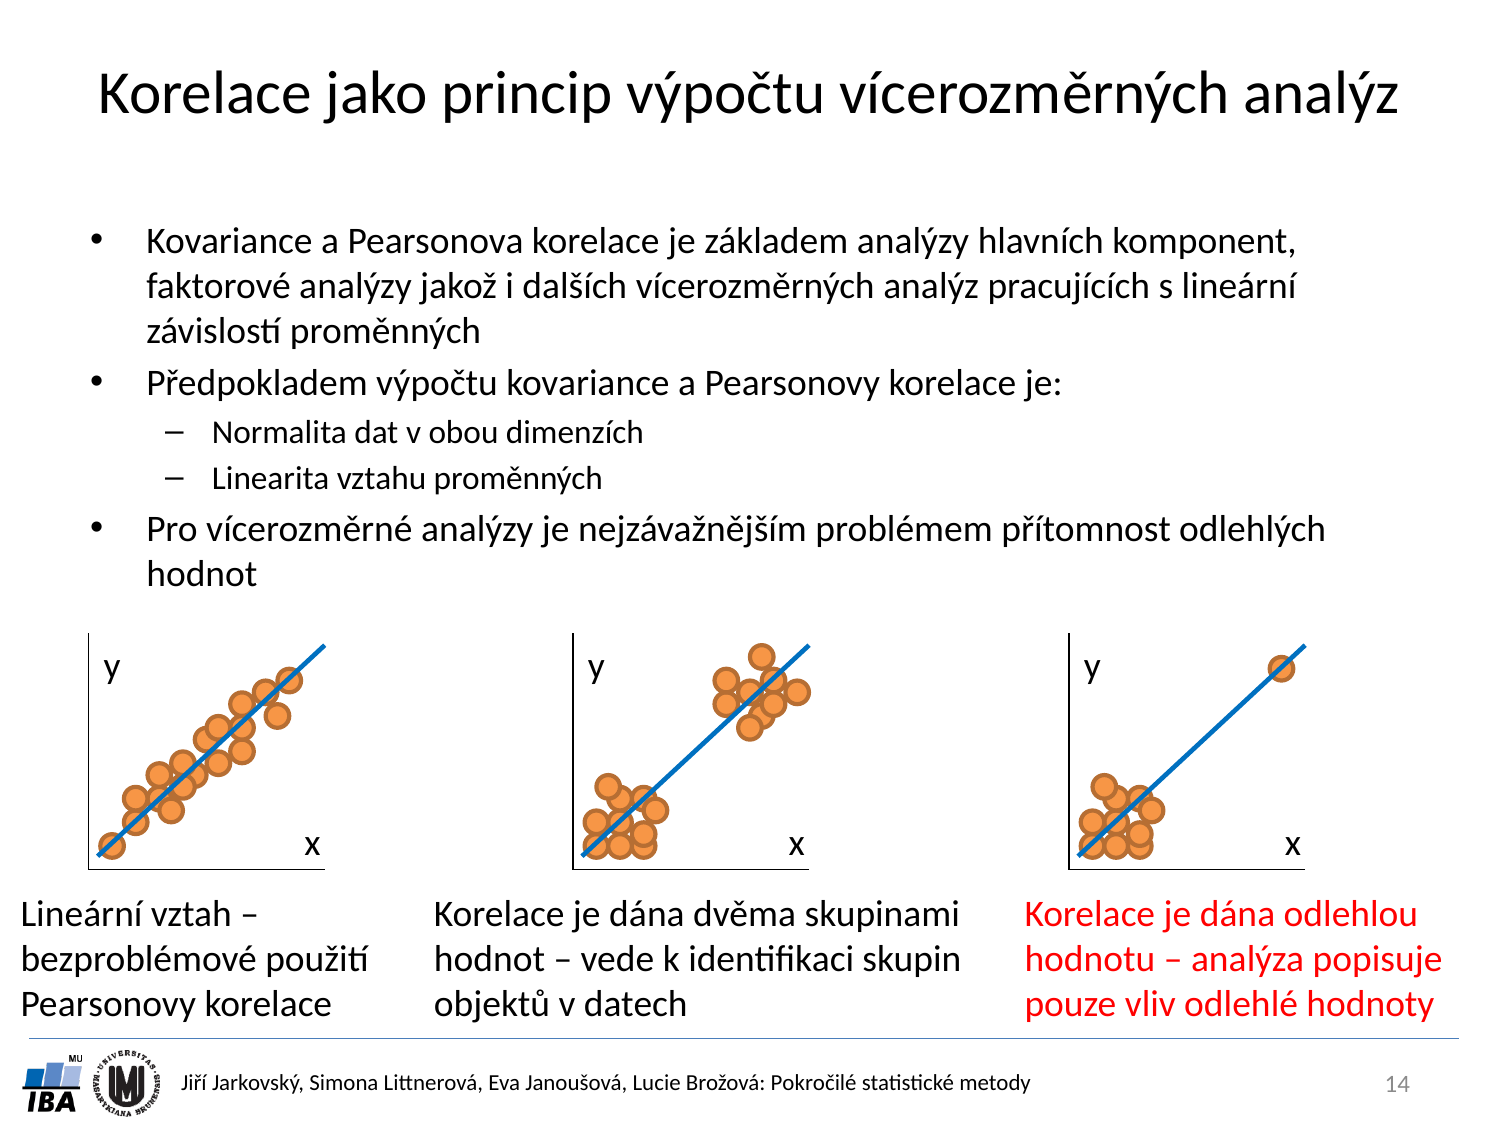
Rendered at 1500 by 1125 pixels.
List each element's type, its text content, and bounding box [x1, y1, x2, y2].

text_box Korelace je dána dvěma skupinami hodnot – vede k identifikaci skupin objektů v datech [419, 881, 987, 1032]
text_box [1068, 633, 1306, 870]
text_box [1077, 644, 1306, 857]
title Korelace jako princip výpočtu vícerozměrných analýz [75, 42, 1425, 135]
text_box x [330, 810, 336, 871]
picture [22, 1055, 82, 1112]
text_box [572, 633, 810, 870]
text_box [97, 644, 325, 857]
text_box x [1309, 810, 1316, 871]
slide_number 14 [1074, 1052, 1425, 1113]
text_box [581, 644, 810, 857]
picture [93, 1050, 160, 1117]
text_box Lineární vztah – bezproblémové použití Pearsonovy korelace [5, 881, 419, 1032]
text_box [88, 633, 325, 870]
text_box x [814, 810, 820, 871]
text_box Korelace je dána odlehlou hodnotu – analýza popisuje pouze vliv odlehlé hodnoty [1009, 881, 1500, 1032]
list Kovariance a Pearsonova korelace je základem analýzy hlavních komponent, faktorové analýzy jakož i dalších vícerozměrných analýz pracujících s lineární závislostí proměnných Předpokladem výpočtu kovariance a Pearsonovy korelace je: Normalita dat v obou dimenzích Linearita vztahu proměnných Pro vícerozměrné analýzy je nejzávažnějším problémem přítomnost odlehlých hodnot [75, 208, 1425, 1005]
